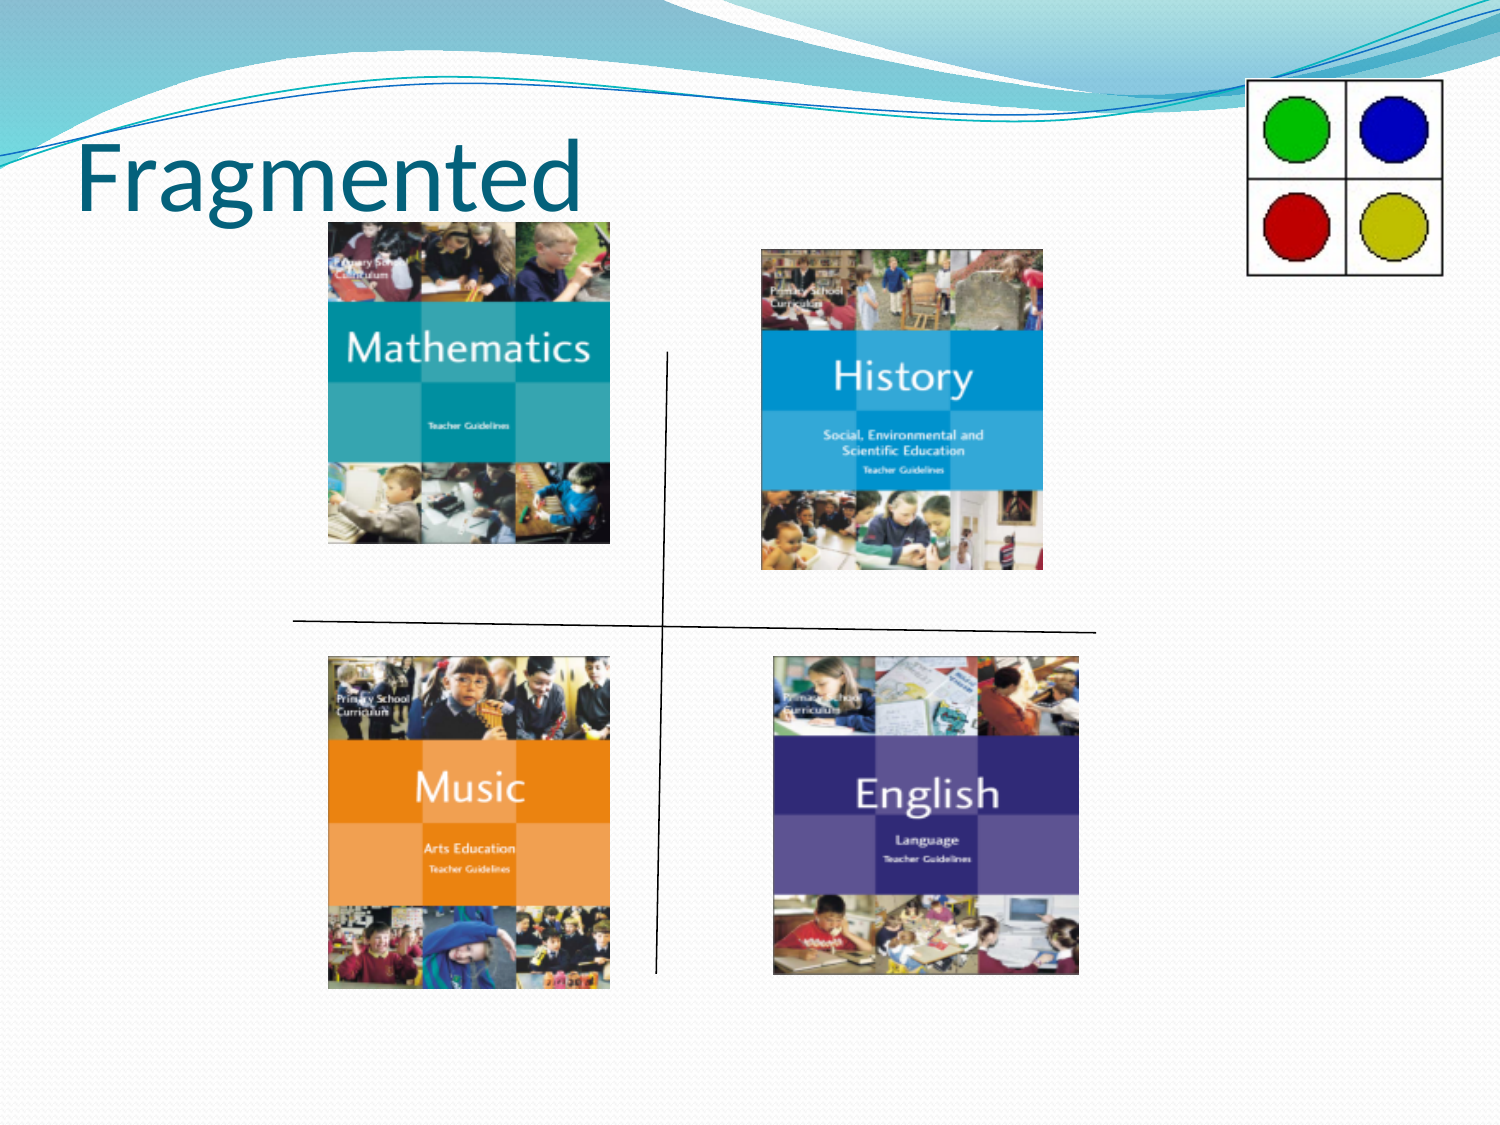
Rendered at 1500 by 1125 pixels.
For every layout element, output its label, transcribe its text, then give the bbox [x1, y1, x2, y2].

picture [327, 656, 610, 989]
picture [864, 466, 895, 473]
picture [327, 222, 610, 544]
title Fragmented [75, 45, 1150, 233]
picture [900, 466, 944, 473]
picture [1245, 78, 1446, 280]
picture [773, 656, 1079, 976]
picture [761, 249, 1044, 570]
